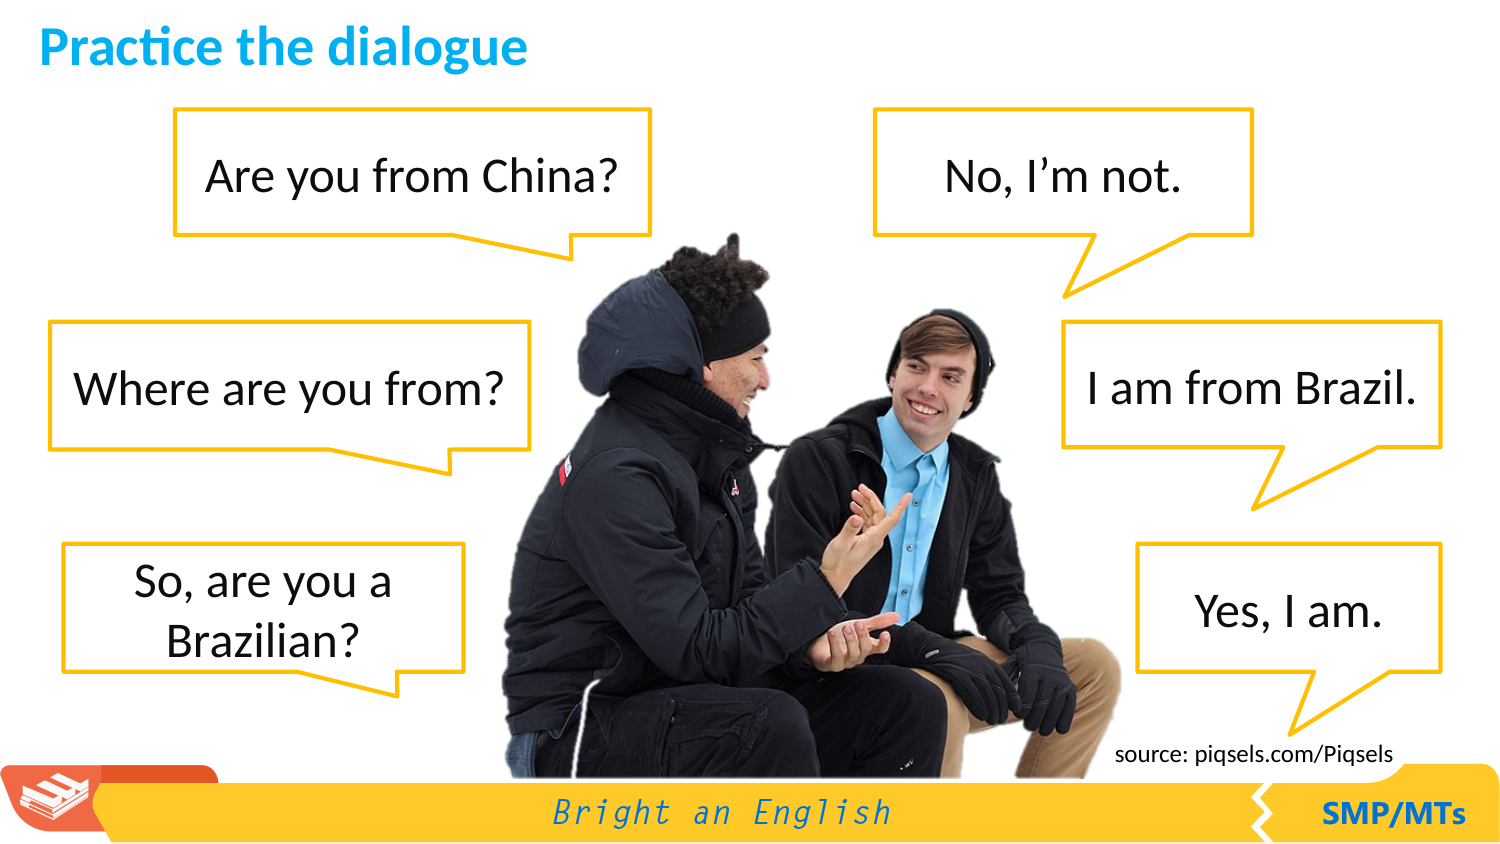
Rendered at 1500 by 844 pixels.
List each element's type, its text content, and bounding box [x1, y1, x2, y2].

text_box Yes, I am. [1222, 541, 1443, 730]
text_box No, I’m not. [872, 107, 1255, 238]
picture [0, 202, 1217, 844]
text_box So, are you a Brazilian? [61, 541, 346, 686]
text_box Practice the dialogue [24, 1, 613, 77]
text_box source: piqsels.com/Piqsels [1100, 730, 1500, 844]
text_box Are you from China? [172, 107, 653, 238]
text_box I am from Brazil. [1222, 319, 1443, 512]
text_box Where are you from? [47, 319, 346, 456]
